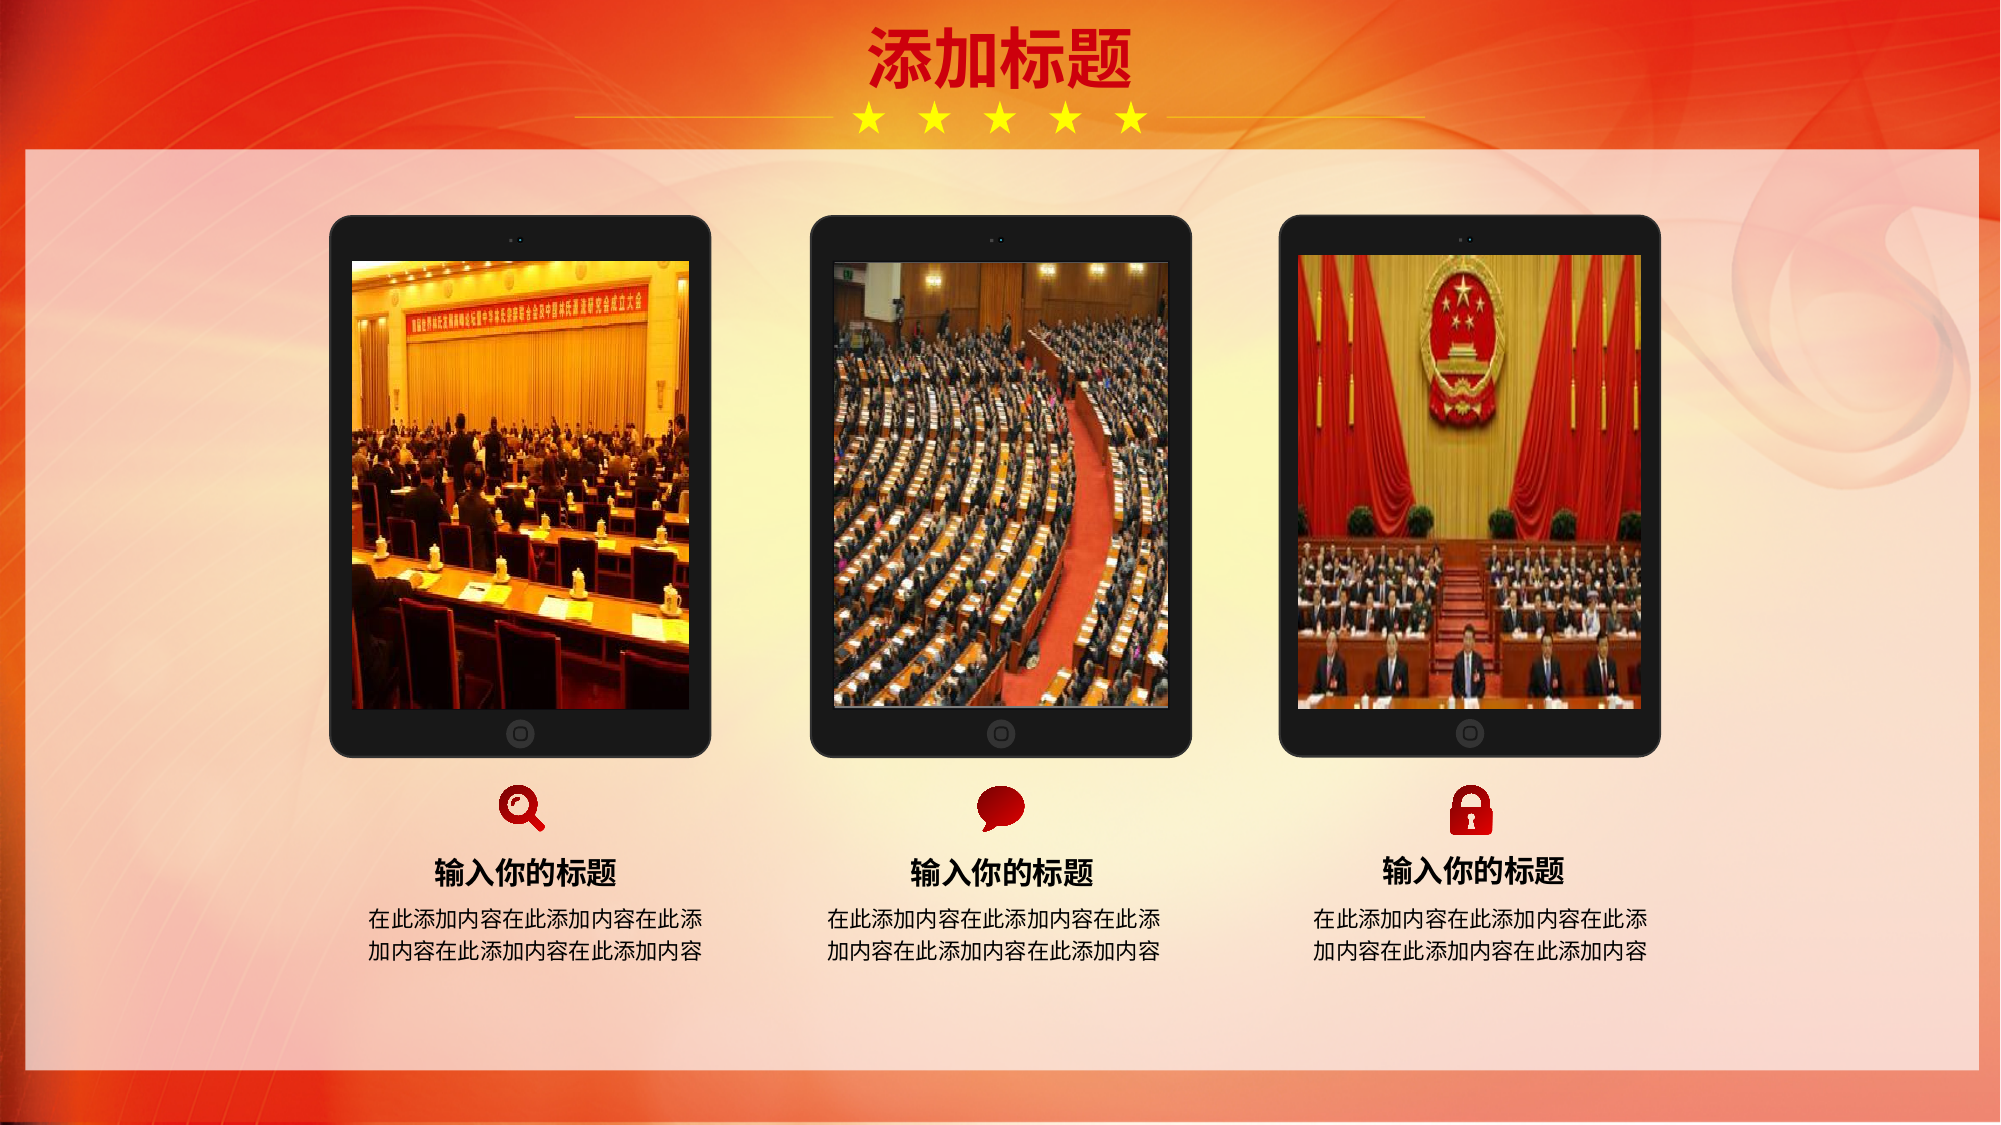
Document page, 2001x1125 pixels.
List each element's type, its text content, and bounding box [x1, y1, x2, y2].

text_box 输入你的标题 [895, 846, 1109, 898]
text_box [499, 785, 545, 832]
text_box [24, 148, 1980, 1071]
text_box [809, 215, 1193, 759]
text_box 在此添加内容在此添加内容在此添加内容在此添加内容在此添加内容 [812, 892, 1191, 971]
text_box [1450, 785, 1493, 835]
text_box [329, 215, 712, 759]
text_box 添加标题 [851, 9, 1149, 100]
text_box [1278, 214, 1662, 758]
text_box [574, 100, 1426, 134]
text_box 在此添加内容在此添加内容在此添加内容在此添加内容在此添加内容 [1298, 892, 1678, 971]
text_box 在此添加内容在此添加内容在此添加内容在此添加内容在此添加内容 [353, 892, 733, 971]
picture [0, 0, 2001, 1125]
text_box 输入你的标题 [419, 846, 633, 898]
text_box 输入你的标题 [1367, 844, 1581, 897]
text_box [977, 786, 1025, 832]
